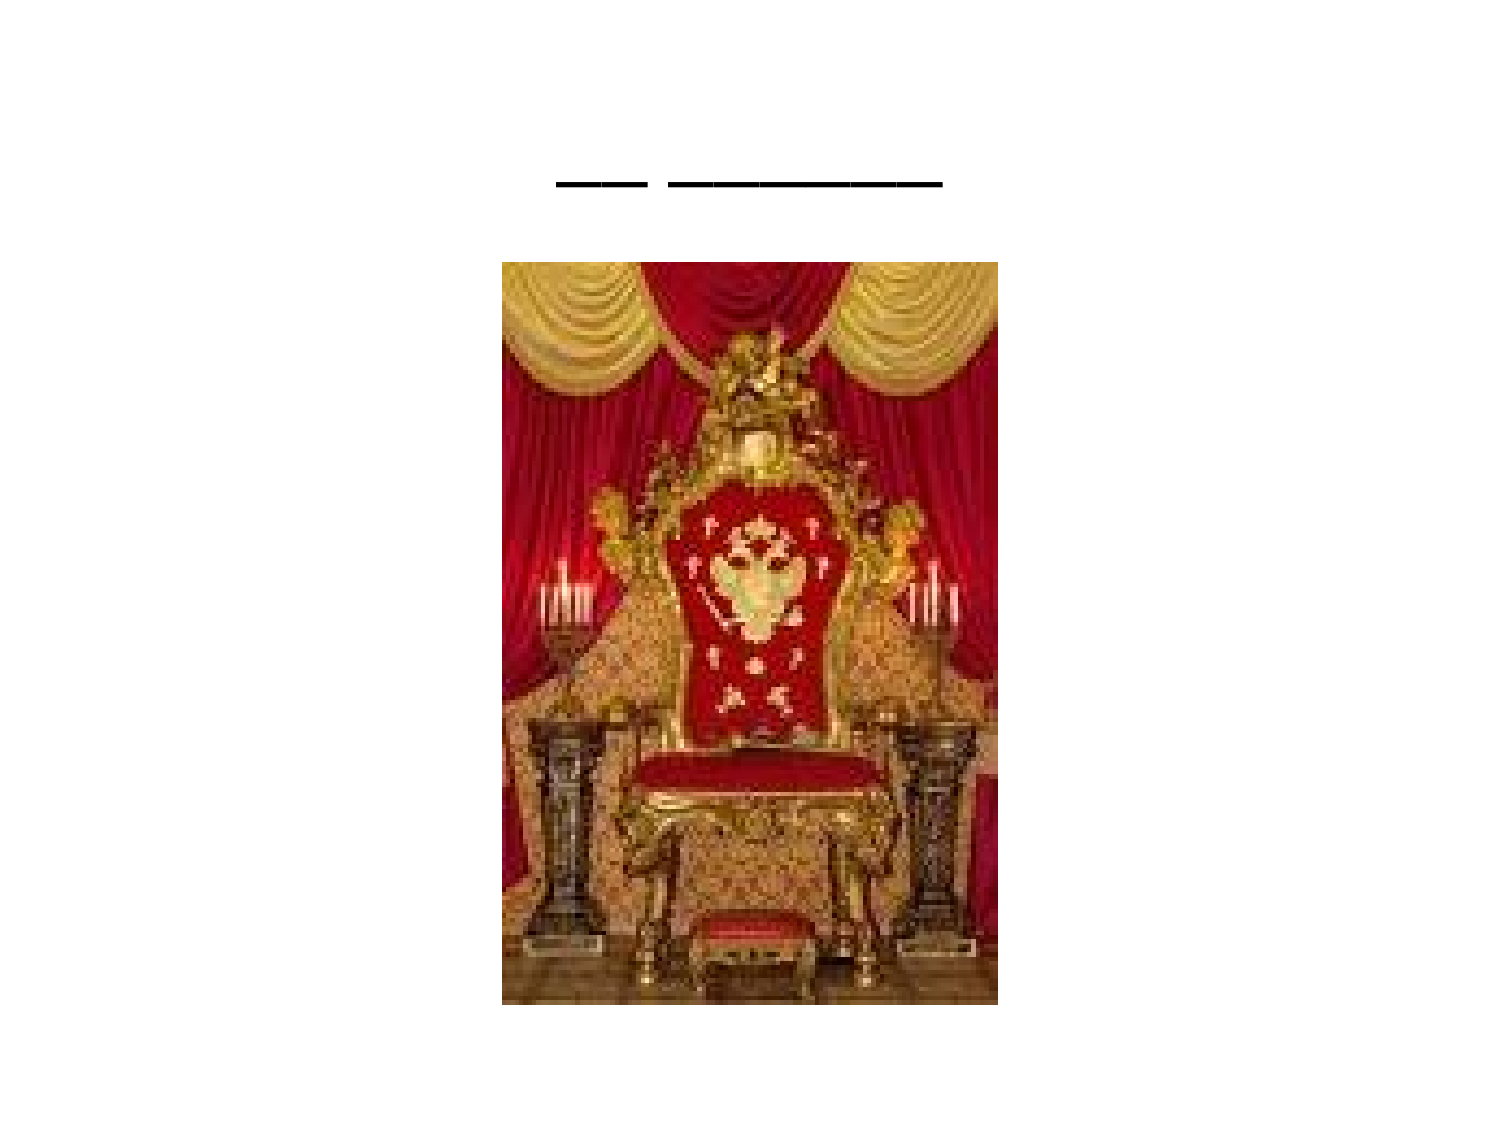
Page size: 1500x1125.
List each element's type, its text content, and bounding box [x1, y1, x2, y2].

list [74, 262, 1426, 1006]
title __ ______ [75, 45, 1425, 233]
